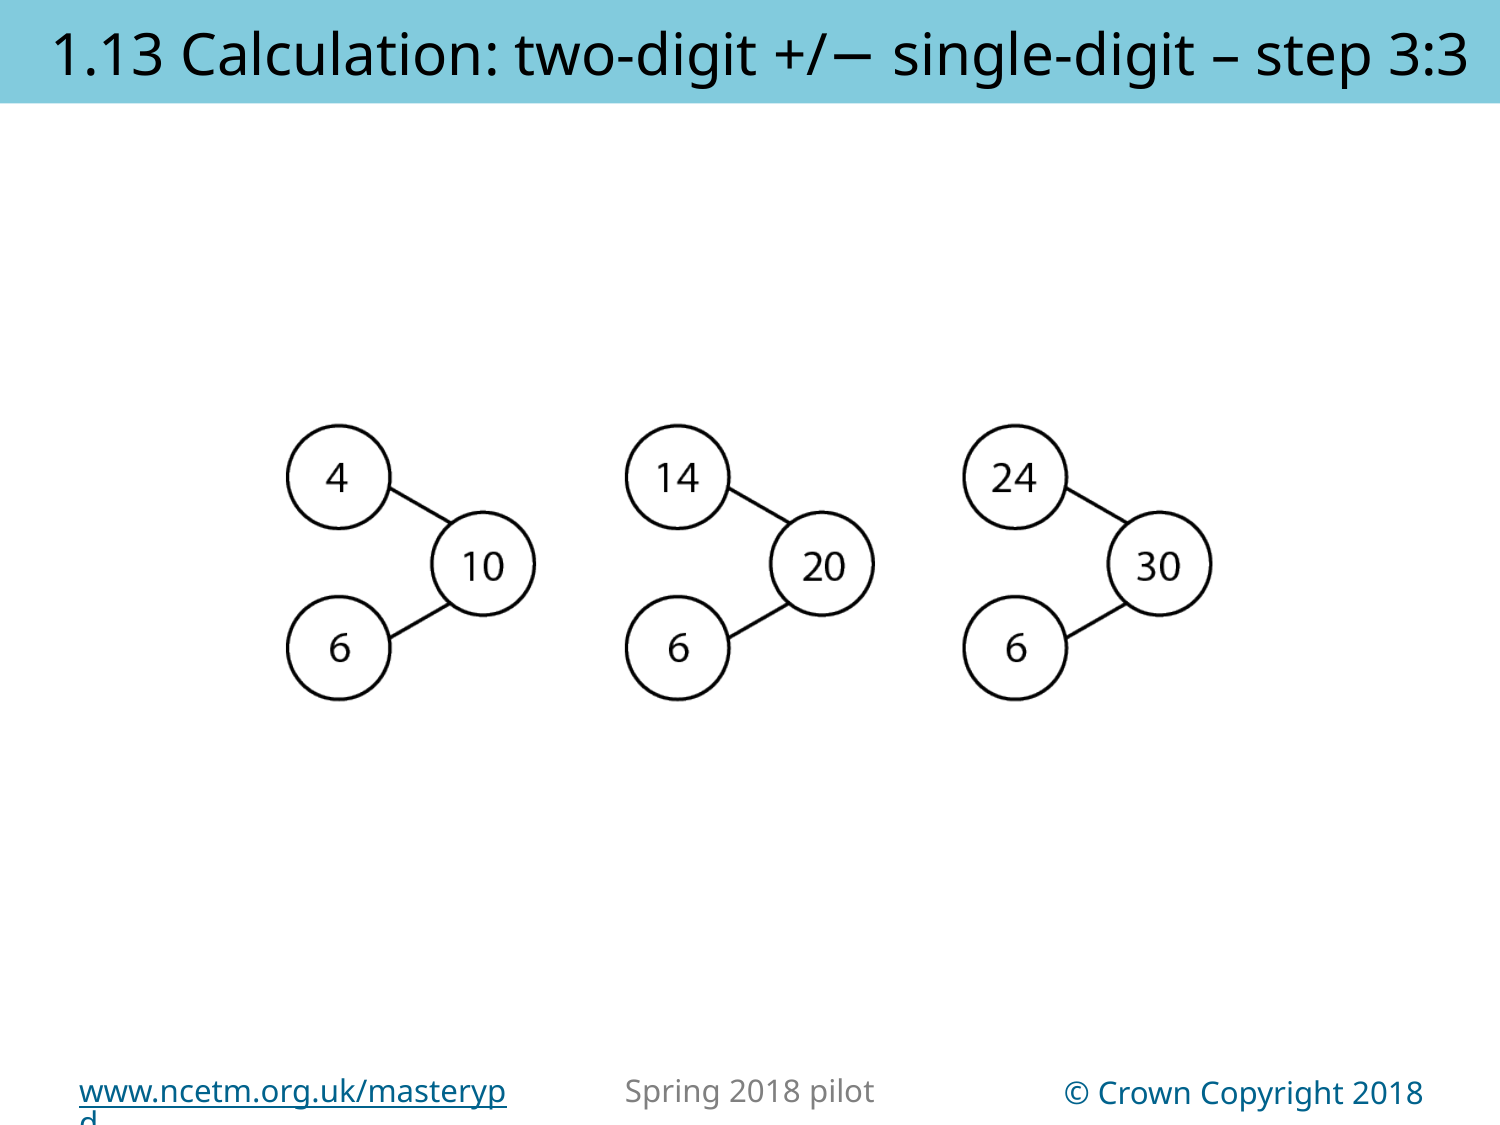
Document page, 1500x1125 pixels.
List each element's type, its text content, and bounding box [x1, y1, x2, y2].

list 1.13 Calculation: two-digit +/− single-digit – step 3:3 [0, 0, 1500, 104]
picture [242, 416, 1258, 709]
